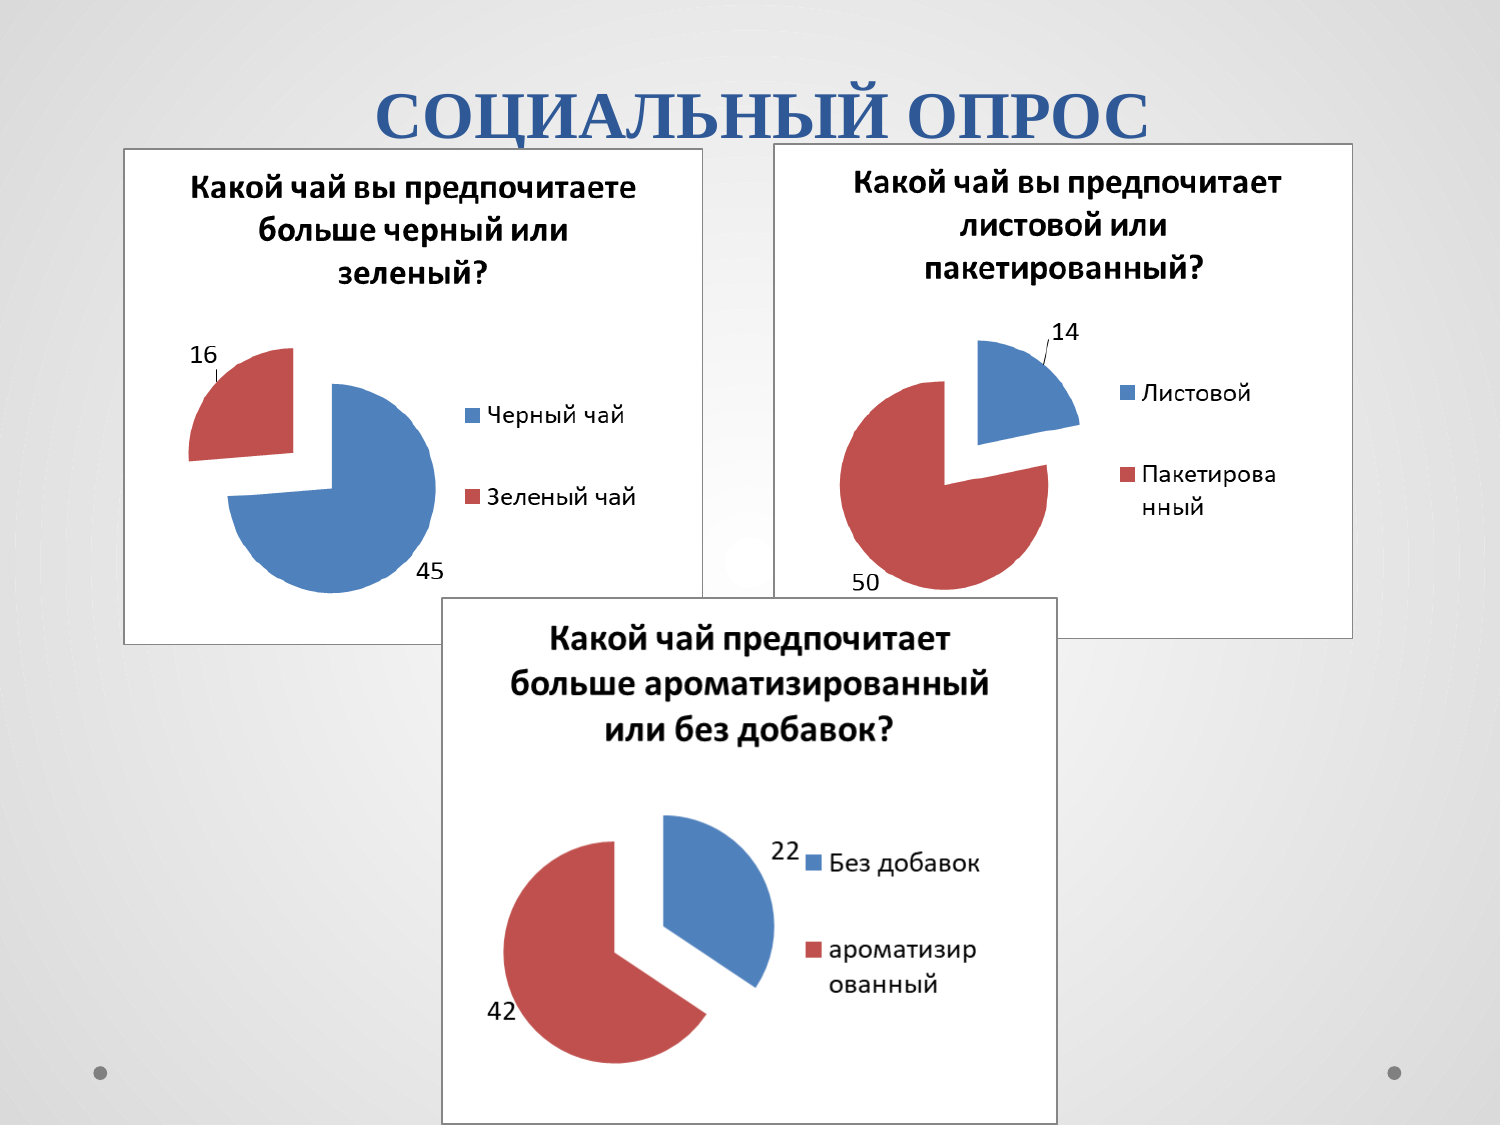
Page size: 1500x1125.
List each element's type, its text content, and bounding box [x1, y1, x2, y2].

picture [123, 143, 1353, 1125]
title СОЦИАЛЬНЫЙ ОПРОС [88, 0, 1439, 160]
